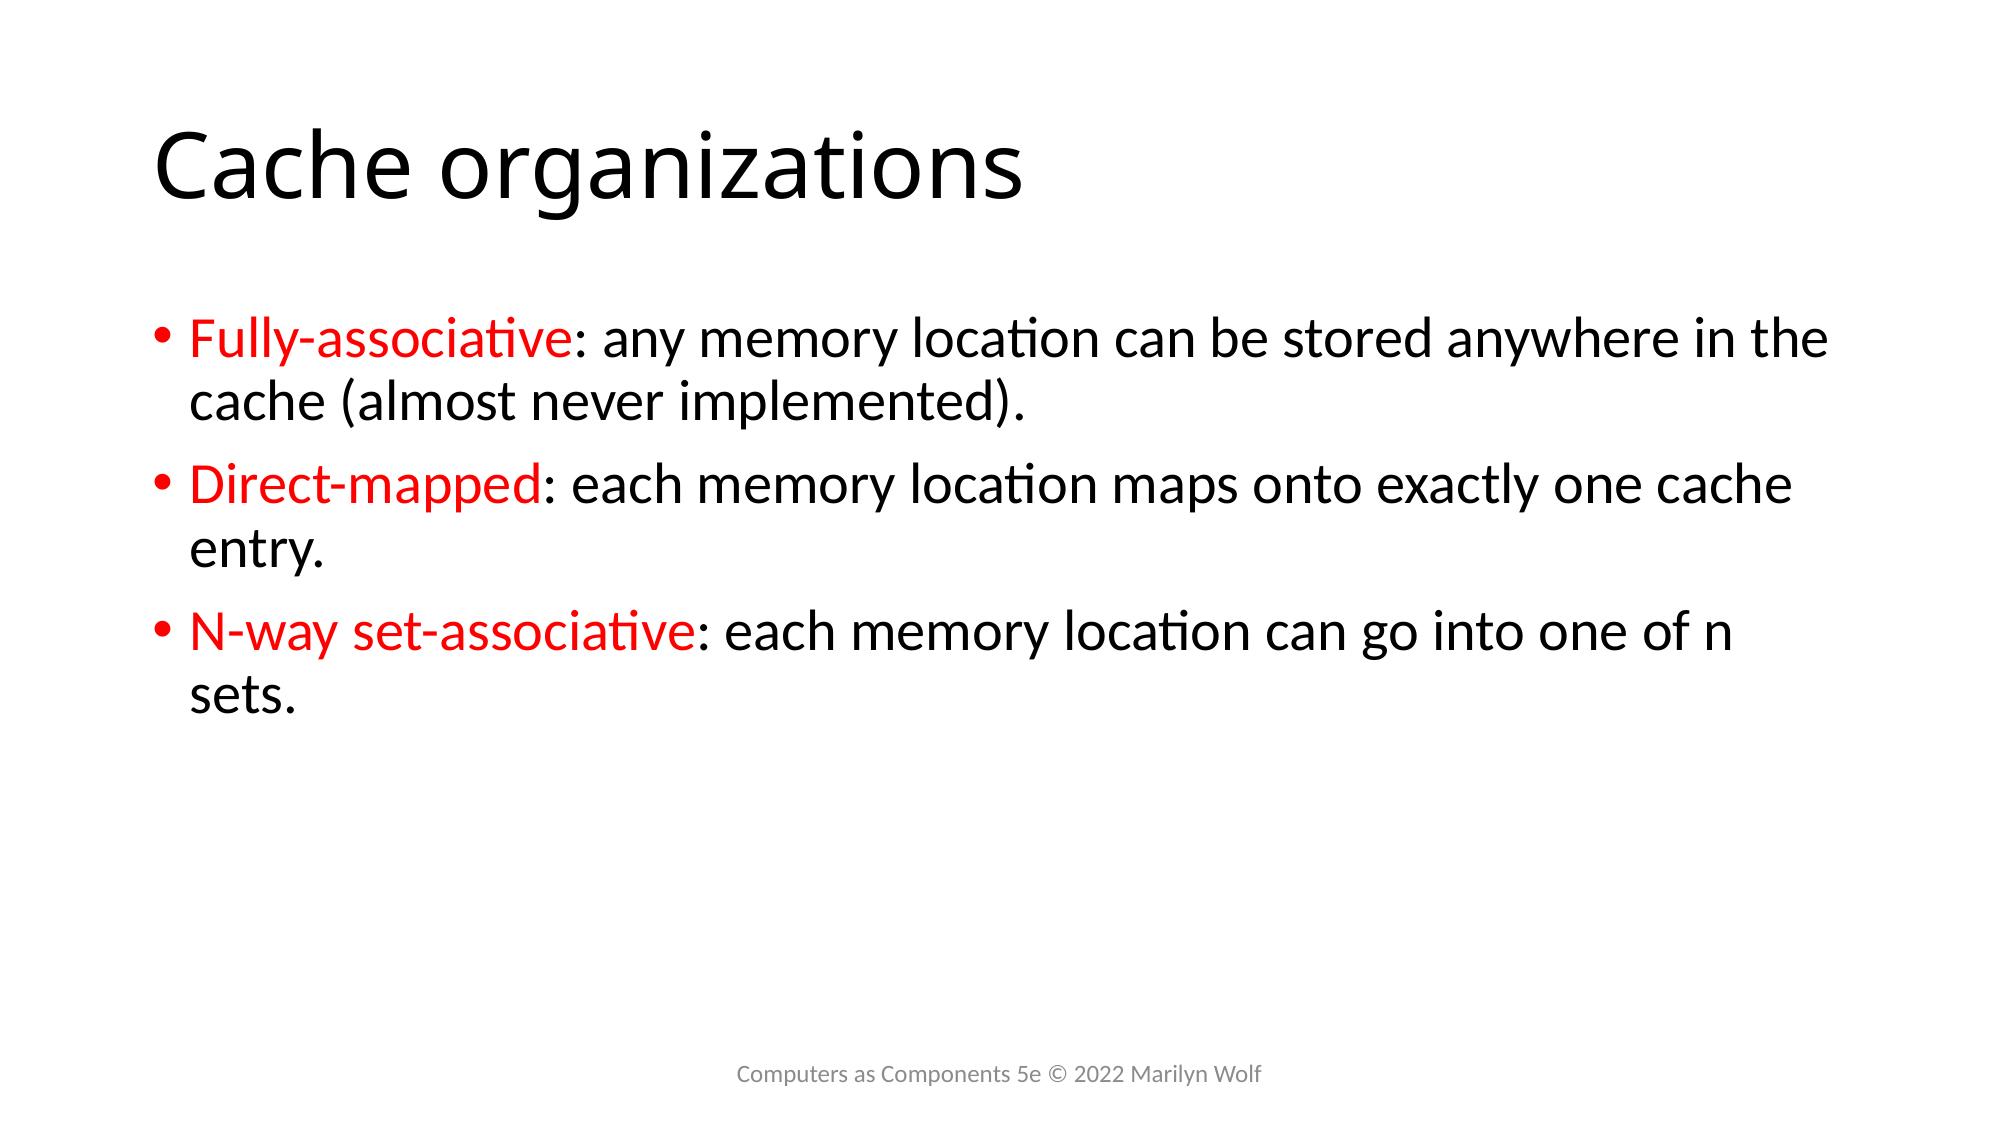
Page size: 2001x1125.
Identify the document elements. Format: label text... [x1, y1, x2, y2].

footer Computers as Components 5e © 2022 Marilyn Wolf [662, 1042, 1338, 1103]
title Cache organizations [137, 59, 1863, 278]
list Fully-associative: any memory location can be stored anywhere in the cache (almost never implemented). Direct-mapped: each memory location maps onto exactly one cache entry. N-way set-associative: each memory location can go into one of n sets. [137, 299, 1863, 1014]
